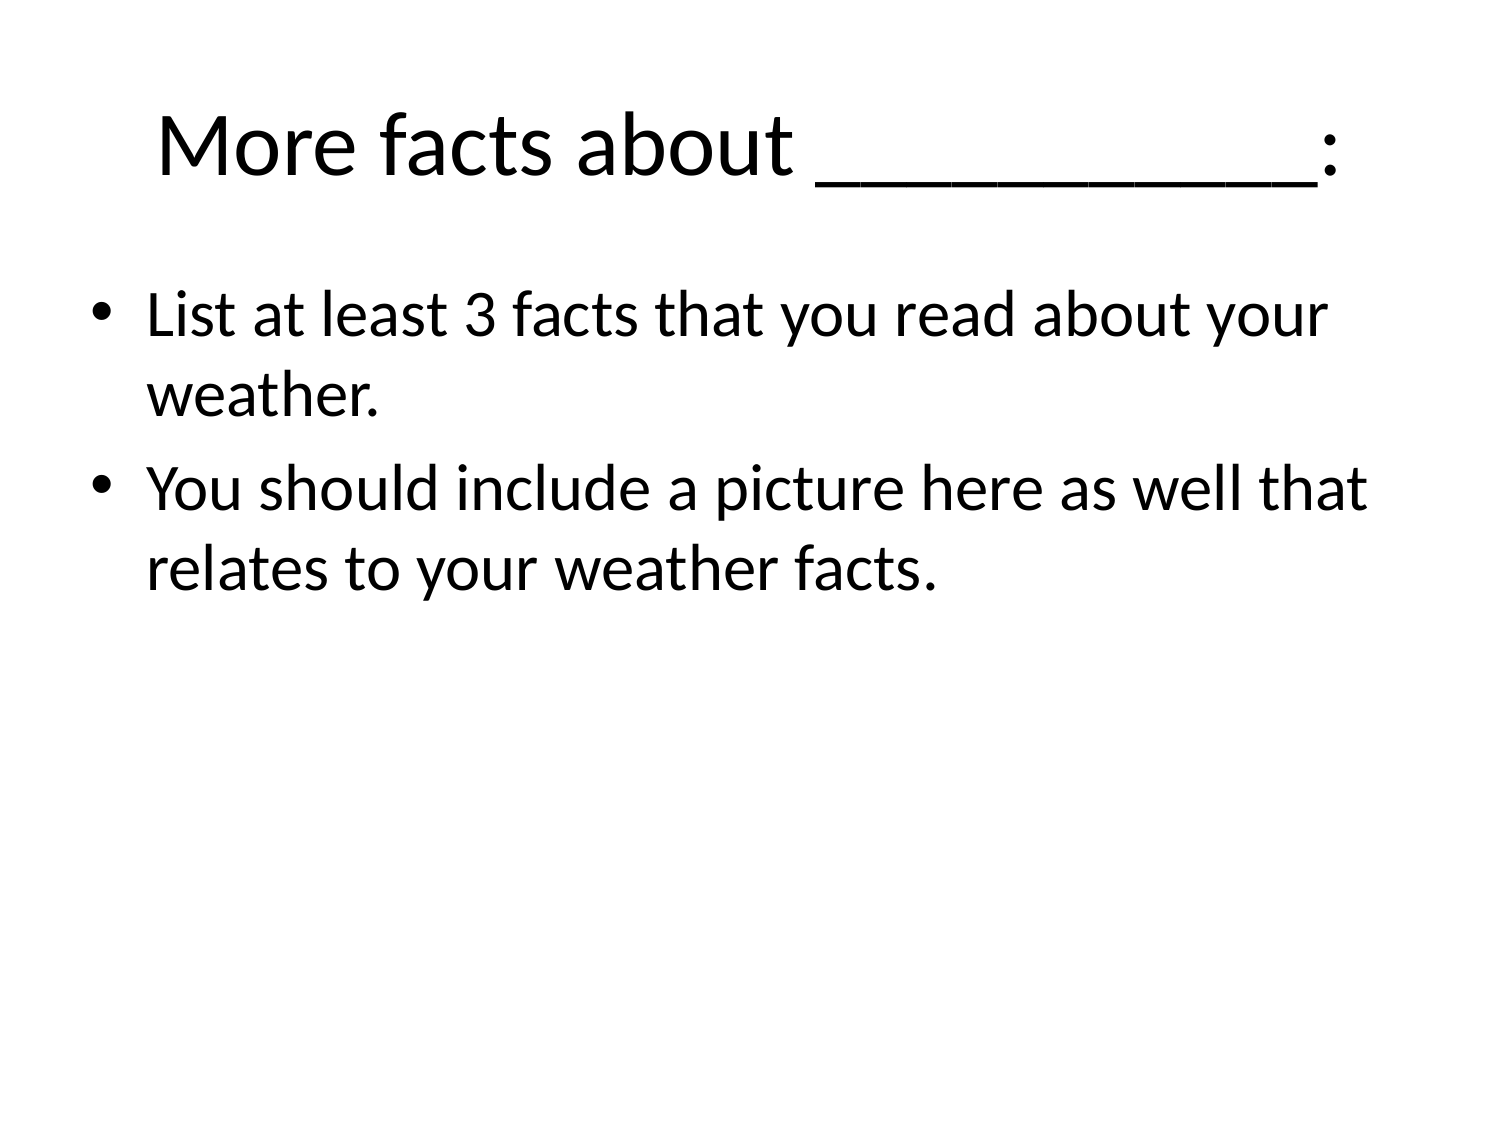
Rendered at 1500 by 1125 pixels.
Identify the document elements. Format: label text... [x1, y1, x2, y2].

list List at least 3 facts that you read about your weather. You should include a picture here as well that relates to your weather facts. [75, 262, 1425, 1005]
title More facts about ___________: [75, 45, 1425, 233]
